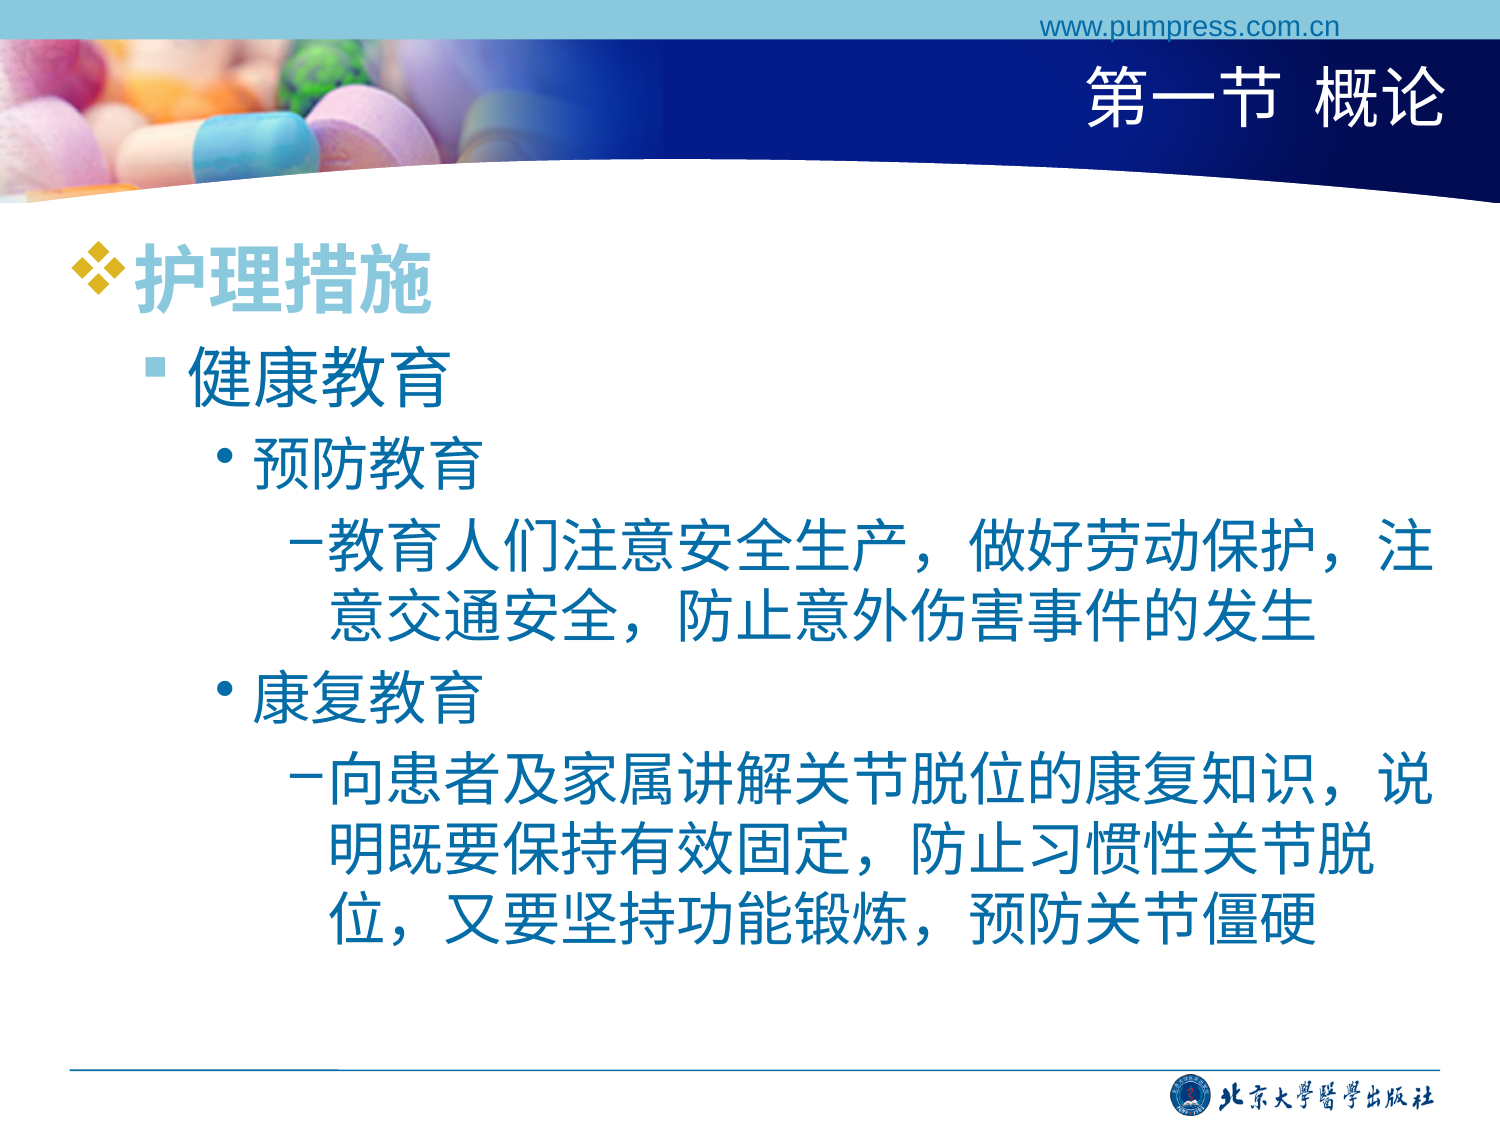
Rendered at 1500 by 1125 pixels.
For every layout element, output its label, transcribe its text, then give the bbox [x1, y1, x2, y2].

list 护理措施 健康教育 预防教育 教育人们注意安全生产，做好劳动保护，注意交通安全，防止意外伤害事件的发生 康复教育 向患者及家属讲解关节脱位的康复知识，说明既要保持有效固定，防止习惯性关节脱位，又要坚持功能锻炼，预防关节僵硬 [49, 224, 1463, 1026]
slide_number www.pumpress.com.cn [1025, 0, 1463, 38]
title 第一节 概论 [137, 49, 1463, 143]
picture [0, 40, 1500, 203]
picture [1170, 1074, 1436, 1118]
